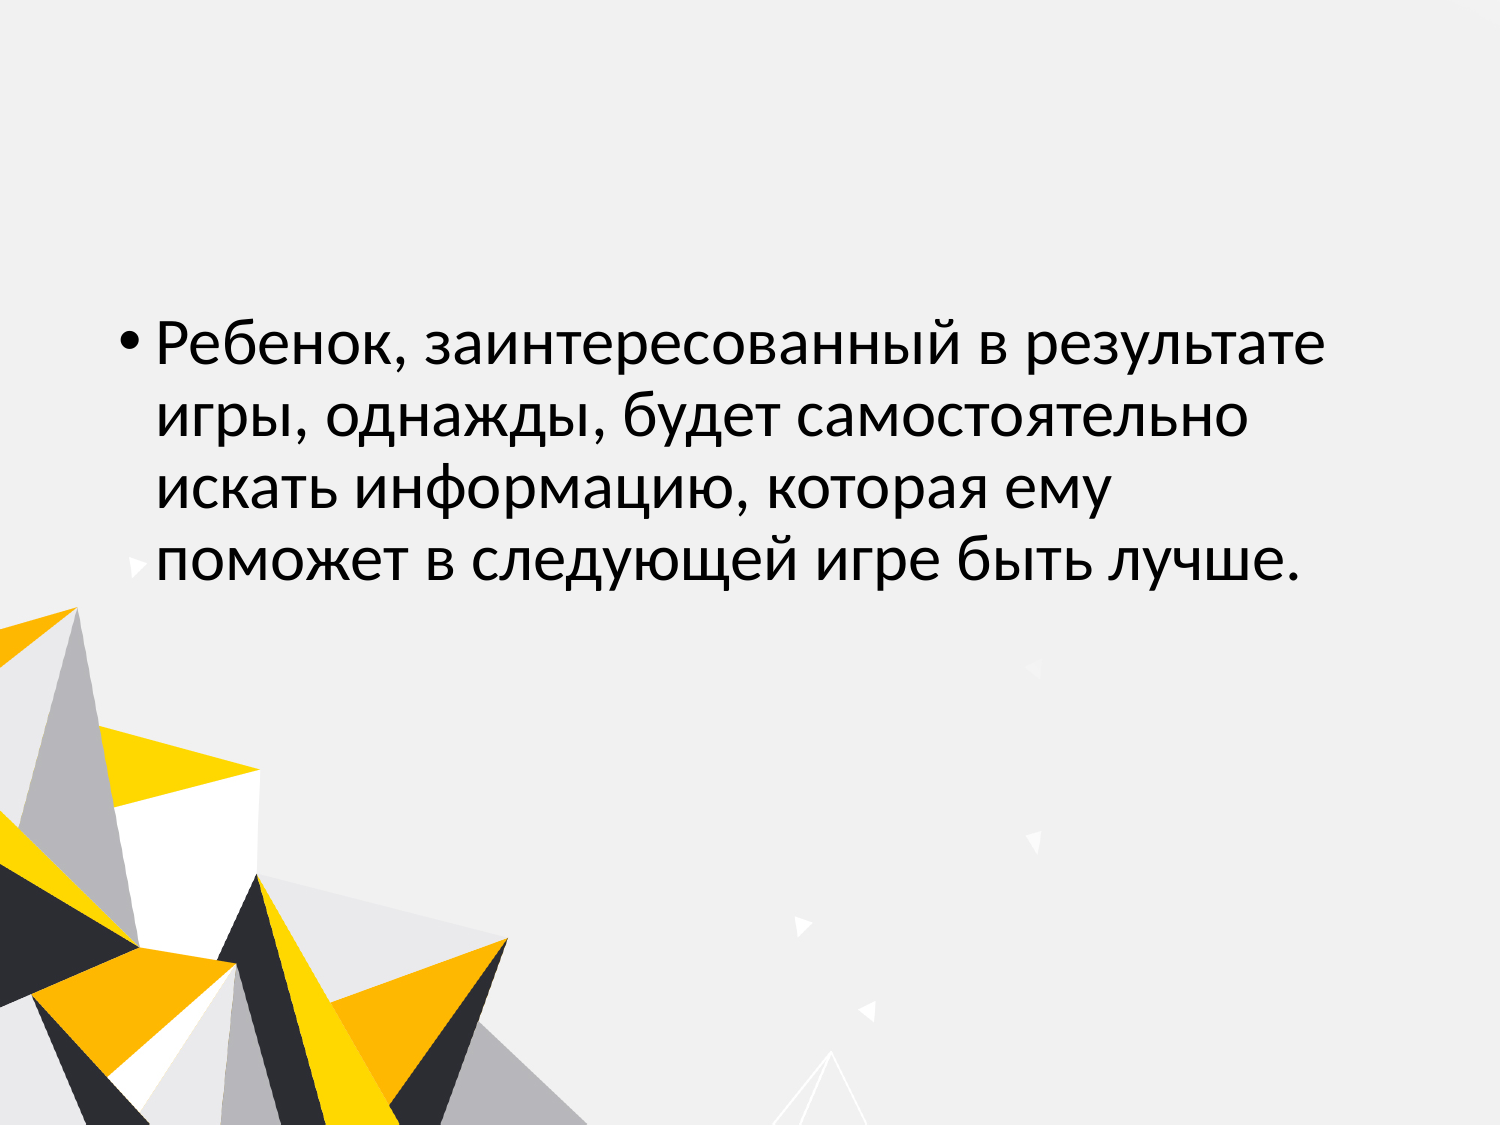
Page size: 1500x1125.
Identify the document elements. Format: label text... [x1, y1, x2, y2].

picture [0, 0, 1500, 1125]
list Ребенок, заинтересованный в результате игры, однажды, будет самостоятельно искать информацию, которая ему поможет в следующей игре быть лучше. [103, 299, 1397, 1014]
